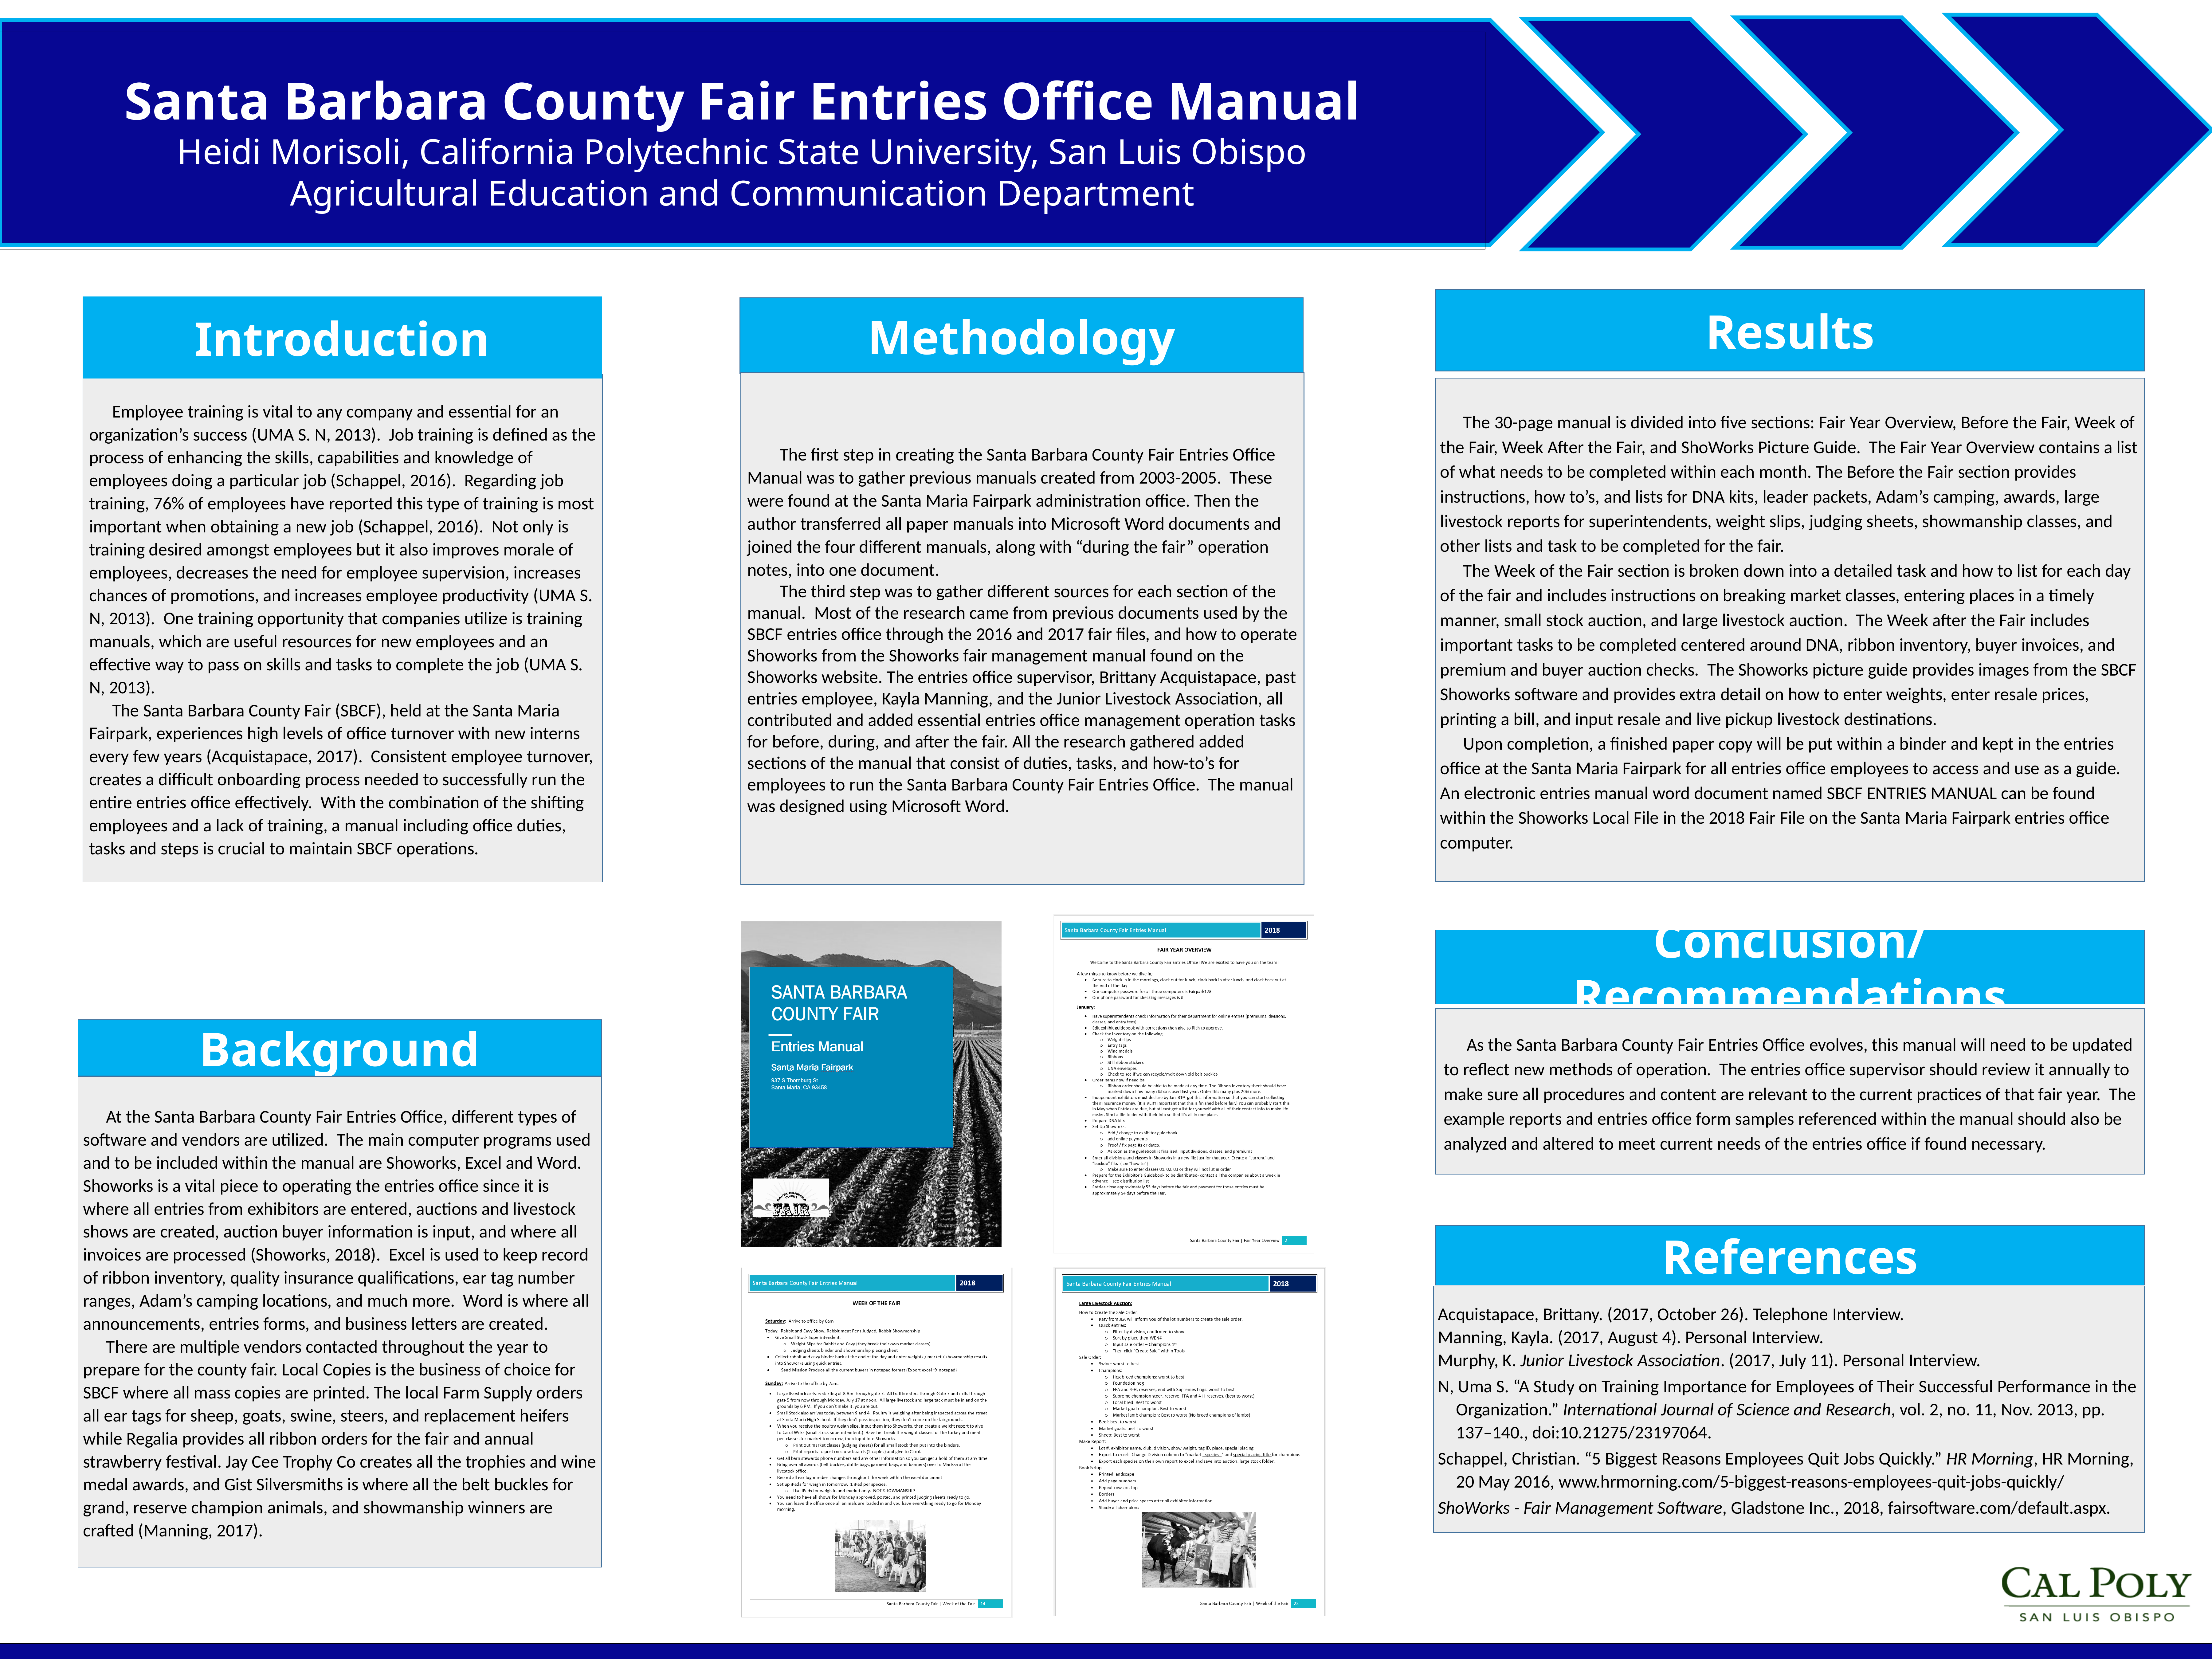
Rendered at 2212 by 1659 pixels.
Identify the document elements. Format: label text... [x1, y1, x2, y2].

text_box [0, 19, 1603, 245]
picture [741, 1268, 1013, 1618]
picture [741, 921, 1002, 1248]
text_box Introduction [83, 296, 602, 378]
text_box At the Santa Barbara County Fair Entries Office, different types of software and vendors are utilized. The main computer programs used and to be included within the manual are Showorks, Excel and Word. Showorks is a vital piece to operating the entries office since it is where all entries from exhibitors are entered, auctions and livestock shows are created, auction buyer information is input, and where all invoices are processed (Showorks, 2018). Excel is used to keep record of ribbon inventory, quality insurance qualifications, ear tag number ranges, Adam’s camping locations, and much more. Word is where all announcements, entries forms, and business letters are created. There are multiple vendors contacted throughout the year to prepare for the county fair. Local Copies is the business of choice for SBCF where all mass copies are printed. The local Farm Supply orders all ear tags for sheep, goats, swine, steers, and replacement heifers while Regalia provides all ribbon orders for the fair and annual strawberry festival. Jay Cee Trophy Co creates all the trophies and wine medal awards, and Gist Silversmiths is where all the belt buckles for grand, reserve champion animals, and showmanship winners are crafted (Manning, 2017). [78, 1076, 602, 1567]
picture [1053, 1267, 1326, 1616]
text_box Conclusion/Recommendations [1435, 930, 2145, 1004]
text_box Acquistapace, Brittany. (2017, October 26). Telephone Interview. Manning, Kayla. (2017, August 4). Personal Interview. Murphy, K. Junior Livestock Association. (2017, July 11). Personal Interview. N, Uma S. “A Study on Training Importance for Employees of Their Successful Performance in the Organization.” International Journal of Science and Research, vol. 2, no. 11, Nov. 2013, pp. 137–140., doi:10.21275/23197064. Schappel, Christian. “5 Biggest Reasons Employees Quit Jobs Quickly.” HR Morning, HR Morning, 20 May 2016, www.hrmorning.com/5-biggest-reasons-employees-quit-jobs-quickly/ ShoWorks - Fair Management Software, Gladstone Inc., 2018, fairsoftware.com/default.aspx. [1433, 1286, 2145, 1533]
text_box [1523, 19, 1806, 250]
text_box [1734, 17, 2018, 248]
picture [1053, 914, 1314, 1253]
text_box The first step in creating the Santa Barbara County Fair Entries Office Manual was to gather previous manuals created from 2003-2005. These were found at the Santa Maria Fairpark administration office. Then the author transferred all paper manuals into Microsoft Word documents and joined the four different manuals, along with “during the fair” operation notes, into one document. The third step was to gather different sources for each section of the manual. Most of the research came from previous documents used by the SBCF entries office through the 2016 and 2017 fair files, and how to operate Showorks from the Showorks fair management manual found on the Showorks website. The entries office supervisor, Brittany Acquistapace, past entries employee, Kayla Manning, and the Junior Livestock Association, all contributed and added essential entries office management operation tasks for before, during, and after the fair. All the research gathered added sections of the manual that consist of duties, tasks, and how-to’s for employees to run the Santa Barbara County Fair Entries Office. The manual was designed using Microsoft Word. [740, 372, 1304, 885]
text_box Results [1435, 289, 2145, 371]
text_box [1945, 14, 2212, 245]
text_box Employee training is vital to any company and essential for an organization’s success (UMA S. N, 2013). Job training is defined as the process of enhancing the skills, capabilities and knowledge of employees doing a particular job (Schappel, 2016). Regarding job training, 76% of employees have reported this type of training is most important when obtaining a new job (Schappel, 2016). Not only is training desired amongst employees but it also improves morale of employees, decreases the need for employee supervision, increases chances of promotions, and increases employee productivity (UMA S. N, 2013). One training opportunity that companies utilize is training manuals, which are useful resources for new employees and an effective way to pass on skills and tasks to complete the job (UMA S. N, 2013). The Santa Barbara County Fair (SBCF), held at the Santa Maria Fairpark, experiences high levels of office turnover with new interns every few years (Acquistapace, 2017). Consistent employee turnover, creates a difficult onboarding process needed to successfully run the entire entries office effectively. With the combination of the shifting employees and a lack of training, a manual including office duties, tasks and steps is crucial to maintain SBCF operations. [83, 374, 603, 882]
text_box [0, 1643, 2212, 1659]
text_box Methodology [739, 297, 1304, 374]
text_box The 30-page manual is divided into five sections: Fair Year Overview, Before the Fair, Week of the Fair, Week After the Fair, and ShoWorks Picture Guide. The Fair Year Overview contains a list of what needs to be completed within each month. The Before the Fair section provides instructions, how to’s, and lists for DNA kits, leader packets, Adam’s camping, awards, large livestock reports for superintendents, weight slips, judging sheets, showmanship classes, and other lists and task to be completed for the fair. The Week of the Fair section is broken down into a detailed task and how to list for each day of the fair and includes instructions on breaking market classes, entering places in a timely manner, small stock auction, and large livestock auction. The Week after the Fair includes important tasks to be completed centered around DNA, ribbon inventory, buyer invoices, and premium and buyer auction checks. The Showorks picture guide provides images from the SBCF Showorks software and provides extra detail on how to enter weights, enter resale prices, printing a bill, and input resale and live pickup livestock destinations. Upon completion, a finished paper copy will be put within a binder and kept in the entries office at the Santa Maria Fairpark for all entries office employees to access and use as a guide. An electronic entries manual word document named SBCF ENTRIES MANUAL can be found within the Showorks Local File in the 2018 Fair File on the Santa Maria Fairpark entries office computer. [1435, 378, 2145, 882]
text_box As the Santa Barbara County Fair Entries Office evolves, this manual will need to be updated to reflect new methods of operation. The entries office supervisor should review it annually to make sure all procedures and content are relevant to the current practices of that fair year. The example reports and entries office form samples referenced within the manual should also be analyzed and altered to meet current needs of the entries office if found necessary. [1435, 1008, 2145, 1175]
text_box References [1435, 1225, 2145, 1285]
picture [2002, 1567, 2193, 1623]
text_box Background [78, 1019, 602, 1076]
text_box Santa Barbara County Fair Entries Office Manual Heidi Morisoli, California Polytechnic State University, San Luis Obispo Agricultural Education and Communication Department [0, 32, 1485, 249]
